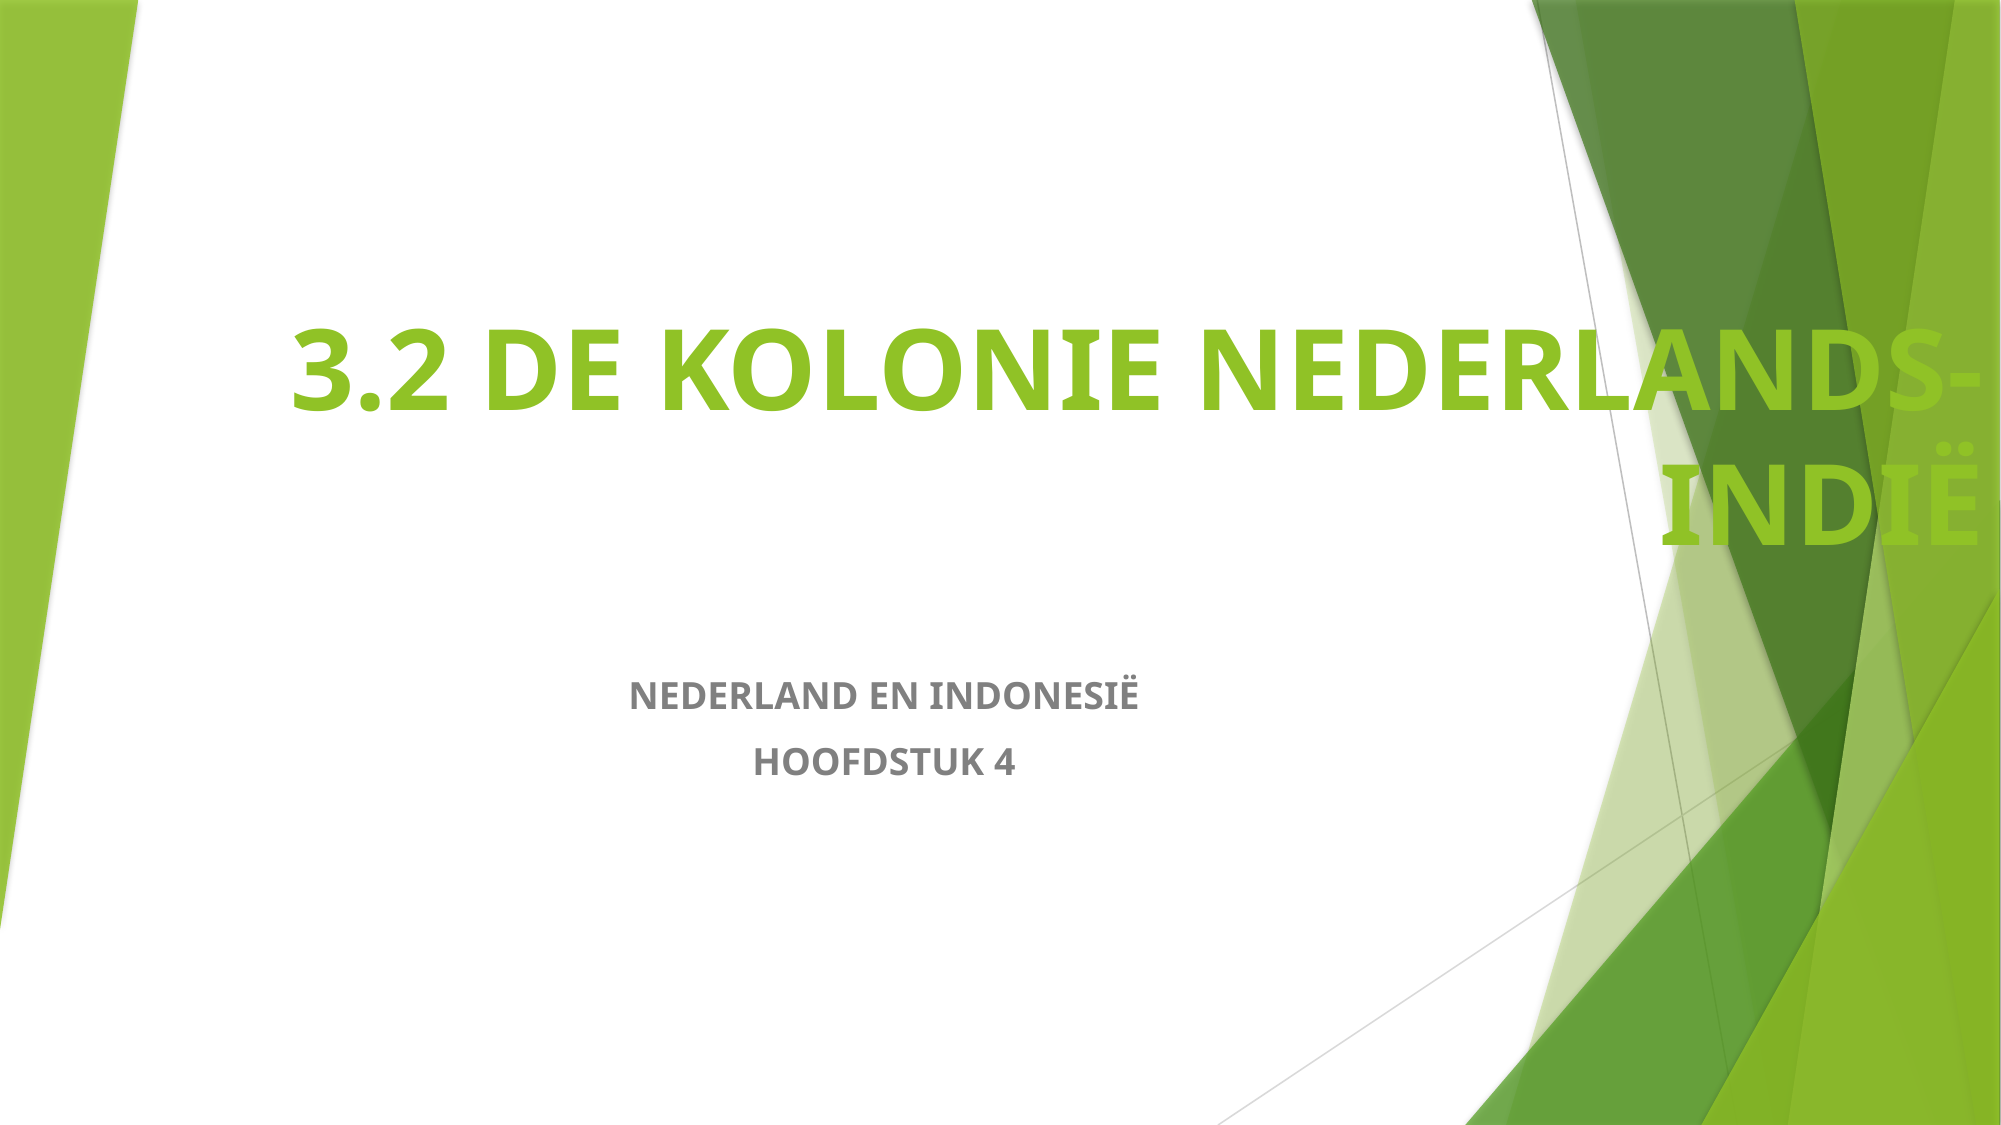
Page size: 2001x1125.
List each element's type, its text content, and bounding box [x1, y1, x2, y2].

title 3.2 DE KOLONIE NEDERLANDS-INDIË [0, 184, 2000, 576]
subtitle NEDERLAND EN INDONESIË HOOFDSTUK 4 [247, 664, 1522, 845]
